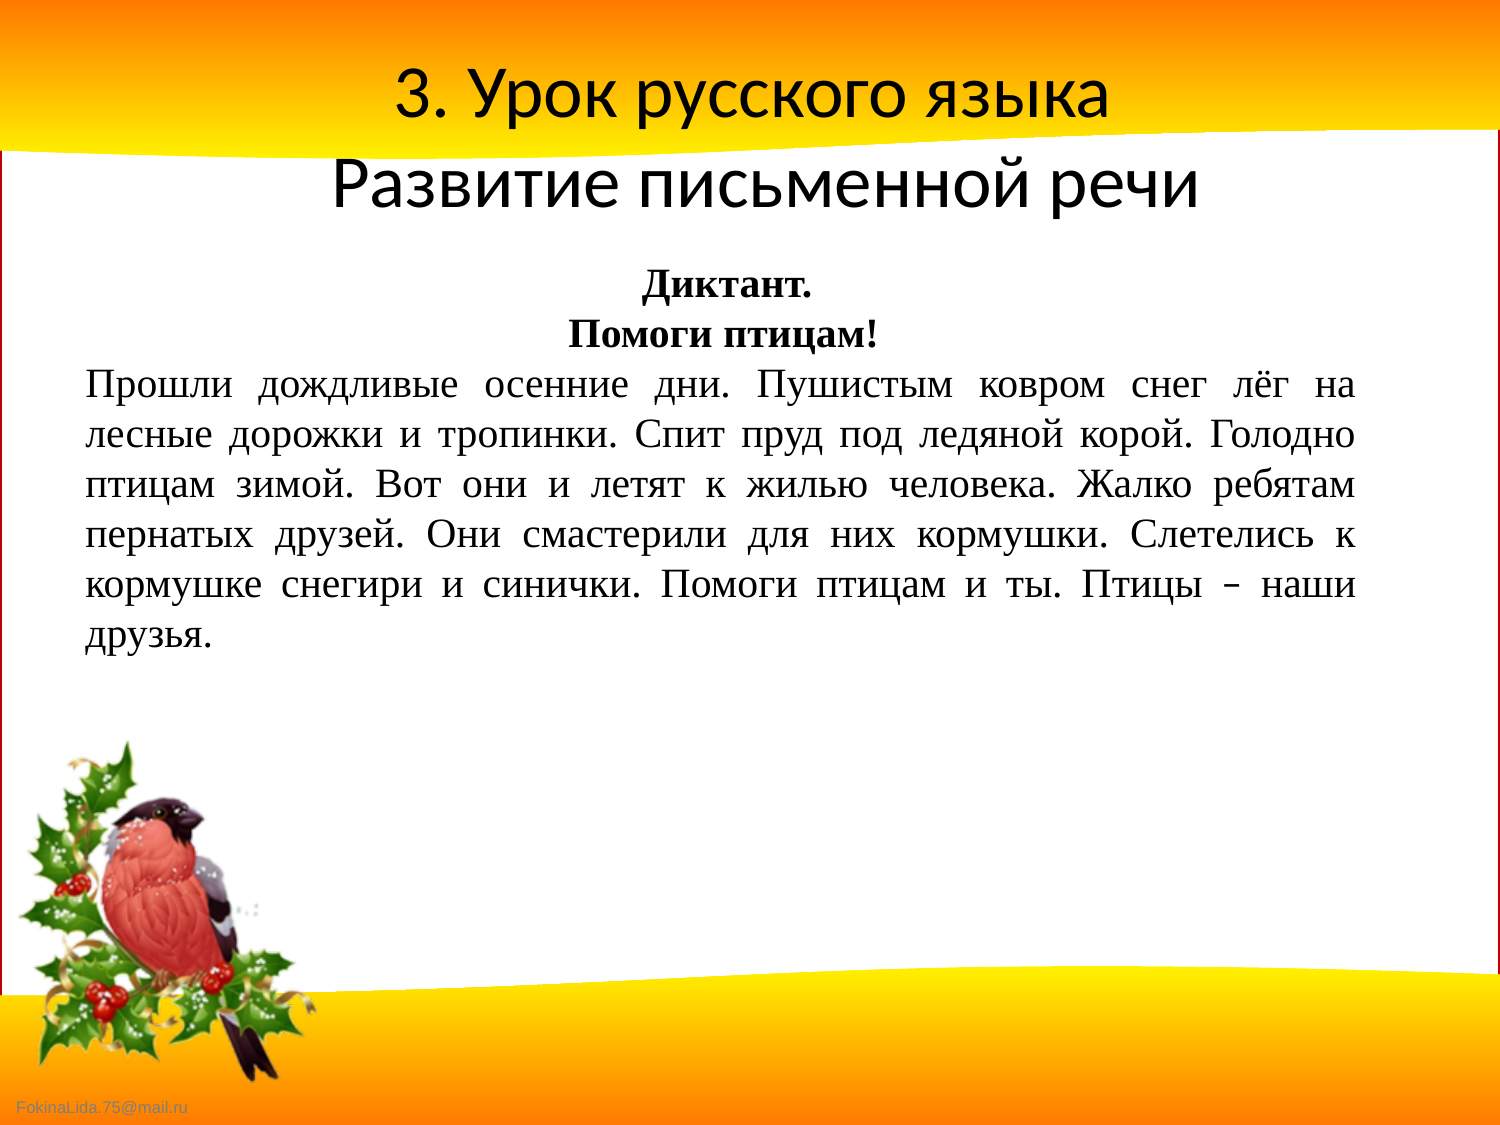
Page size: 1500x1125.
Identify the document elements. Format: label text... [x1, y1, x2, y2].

text_box Диктант. Помоги птицам! Прошли дождливые осенние дни. Пушистым ковром снег лёг на лесные дорожки и тропинки. Спит пруд под ледяной корой. Голодно птицам зимой. Вот они и летят к жилью человека. Жалко ребятам пернатых друзей. Они смастерили для них кормушки. Слетелись к кормушке снегири и синички. Помоги птицам и ты. Птицы – наши друзья. [70, 248, 1372, 664]
text_box 3. Урок русского языка Развитие письменной речи [316, 35, 1301, 230]
picture [0, 739, 357, 1125]
